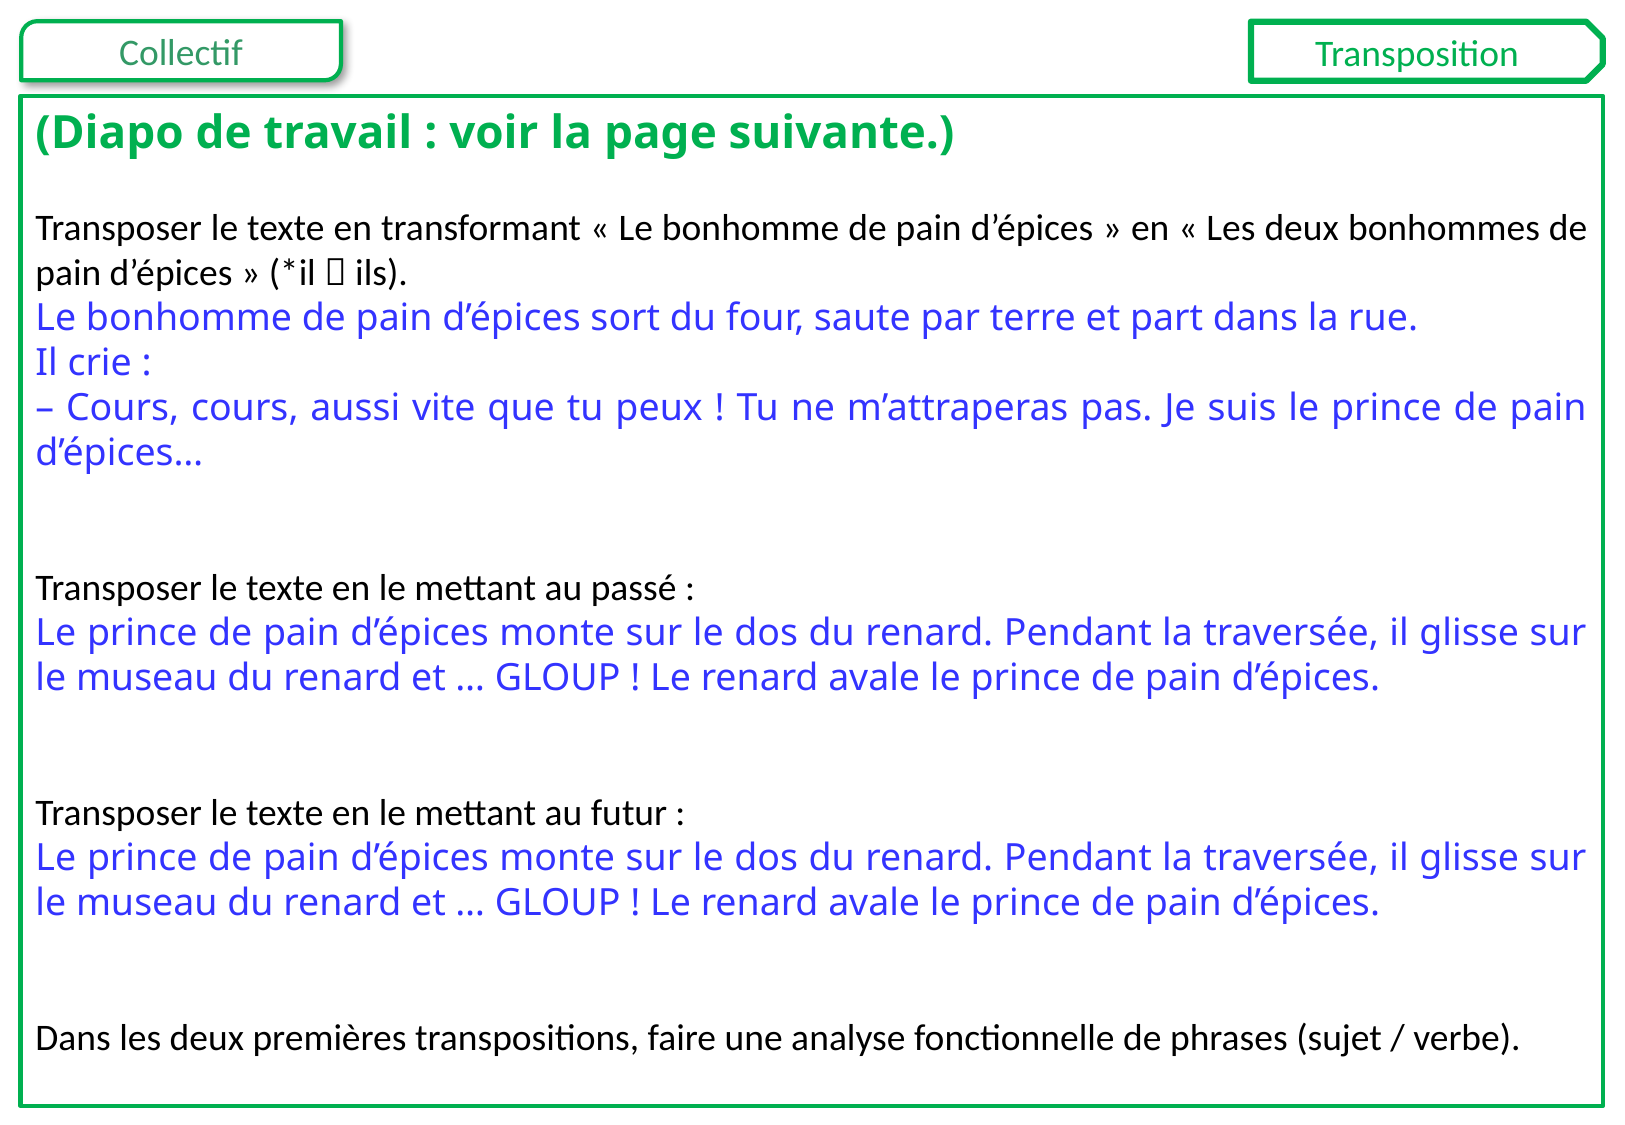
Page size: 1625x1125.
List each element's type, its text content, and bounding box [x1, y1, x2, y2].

list (Diapo de travail : voir la page suivante.) Transposer le texte en transformant « Le bonhomme de pain d’épices » en « Les deux bonhommes de pain d’épices » (*il  ils). Le bonhomme de pain d’épices sort du four, saute par terre et part dans la rue. Il crie : – Cours, cours, aussi vite que tu peux ! Tu ne m’attraperas pas. Je suis le prince de pain d’épices… Transposer le texte en le mettant au passé : Le prince de pain d’épices monte sur le dos du renard. Pendant la traversée, il glisse sur le museau du renard et … GLOUP ! Le renard avale le prince de pain d’épices. Transposer le texte en le mettant au futur : Le prince de pain d’épices monte sur le dos du renard. Pendant la traversée, il glisse sur le museau du renard et … GLOUP ! Le renard avale le prince de pain d’épices. Dans les deux premières transpositions, faire une analyse fonctionnelle de phrases (sujet / verbe). [18, 94, 1605, 1108]
list Transposition [1250, 21, 1584, 81]
